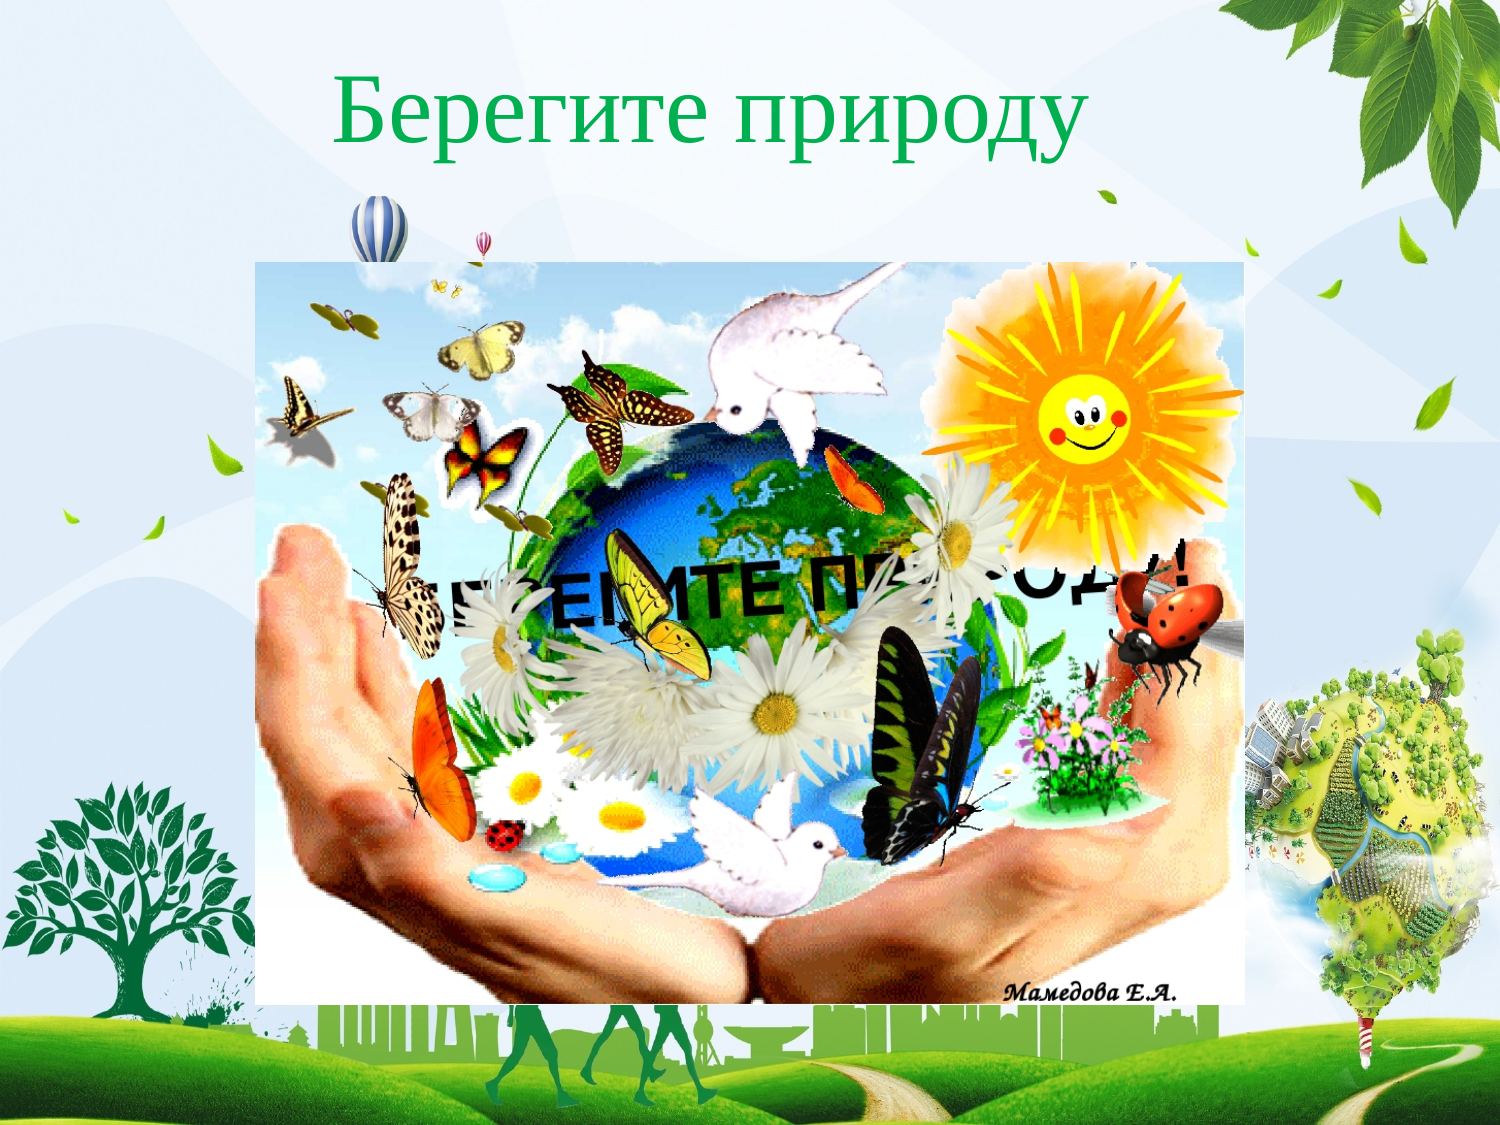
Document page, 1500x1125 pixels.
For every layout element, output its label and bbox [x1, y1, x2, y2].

list [254, 262, 1246, 1006]
picture [0, 0, 1500, 1125]
